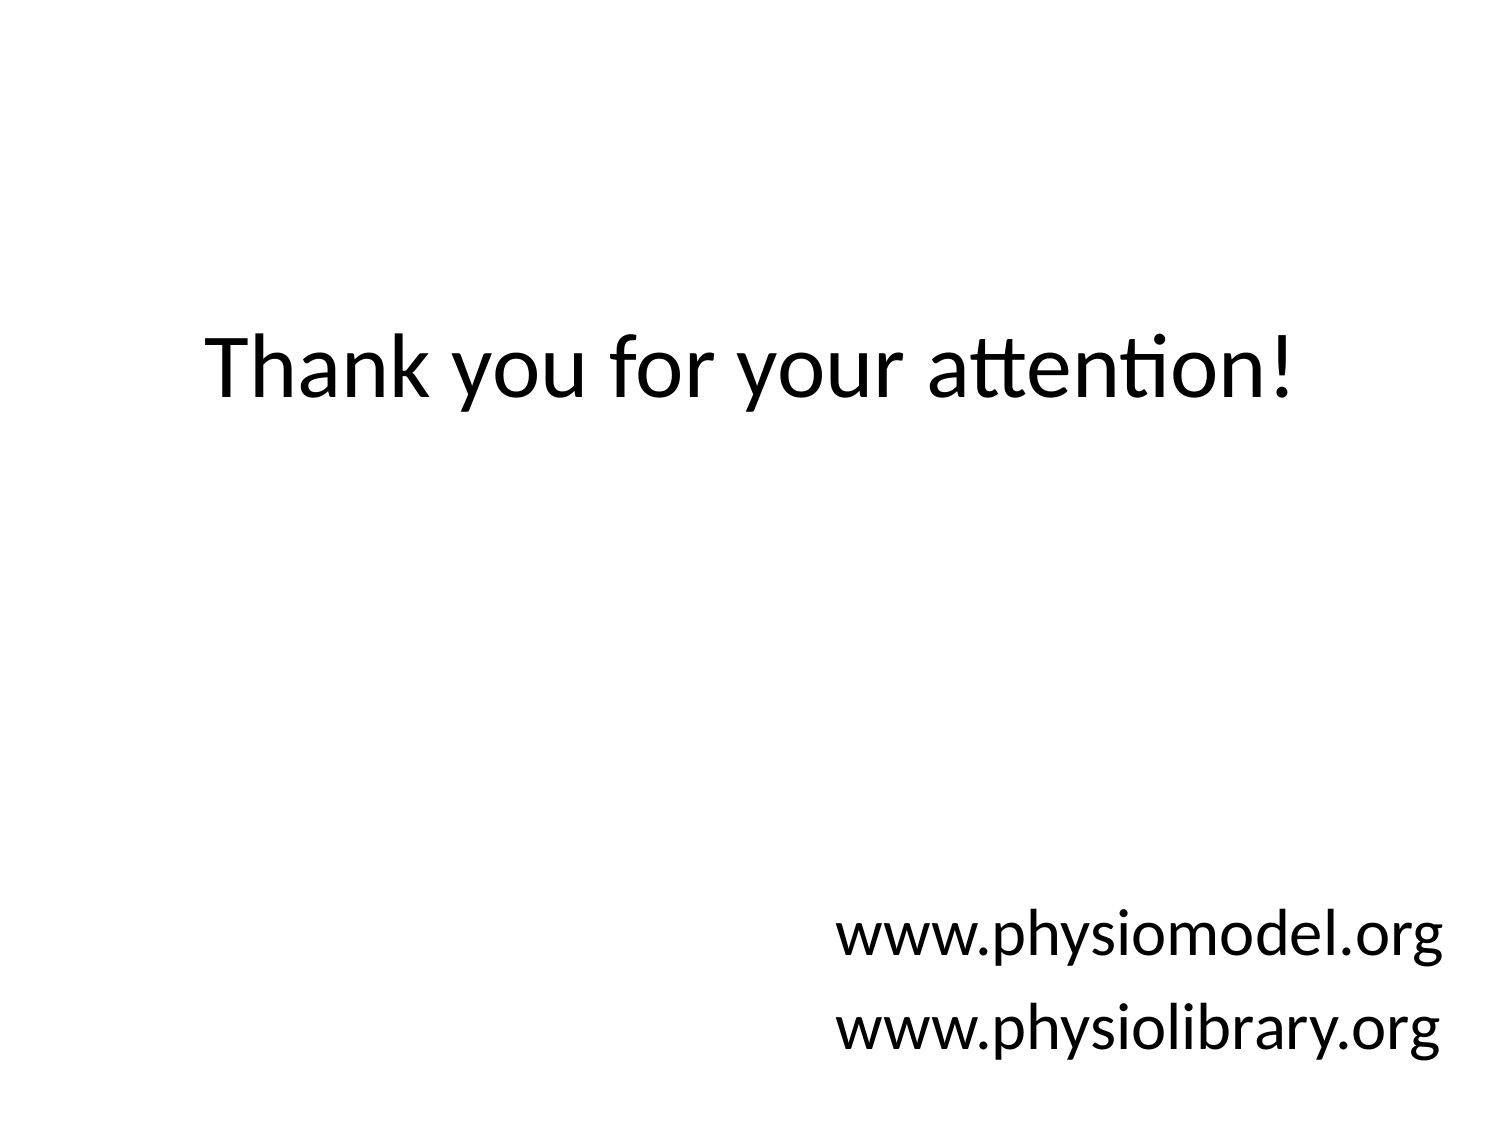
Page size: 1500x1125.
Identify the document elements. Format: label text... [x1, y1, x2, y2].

list www.physiomodel.org www.physiolibrary.org [820, 881, 1461, 1087]
title Thank you for your attention! [76, 267, 1427, 455]
